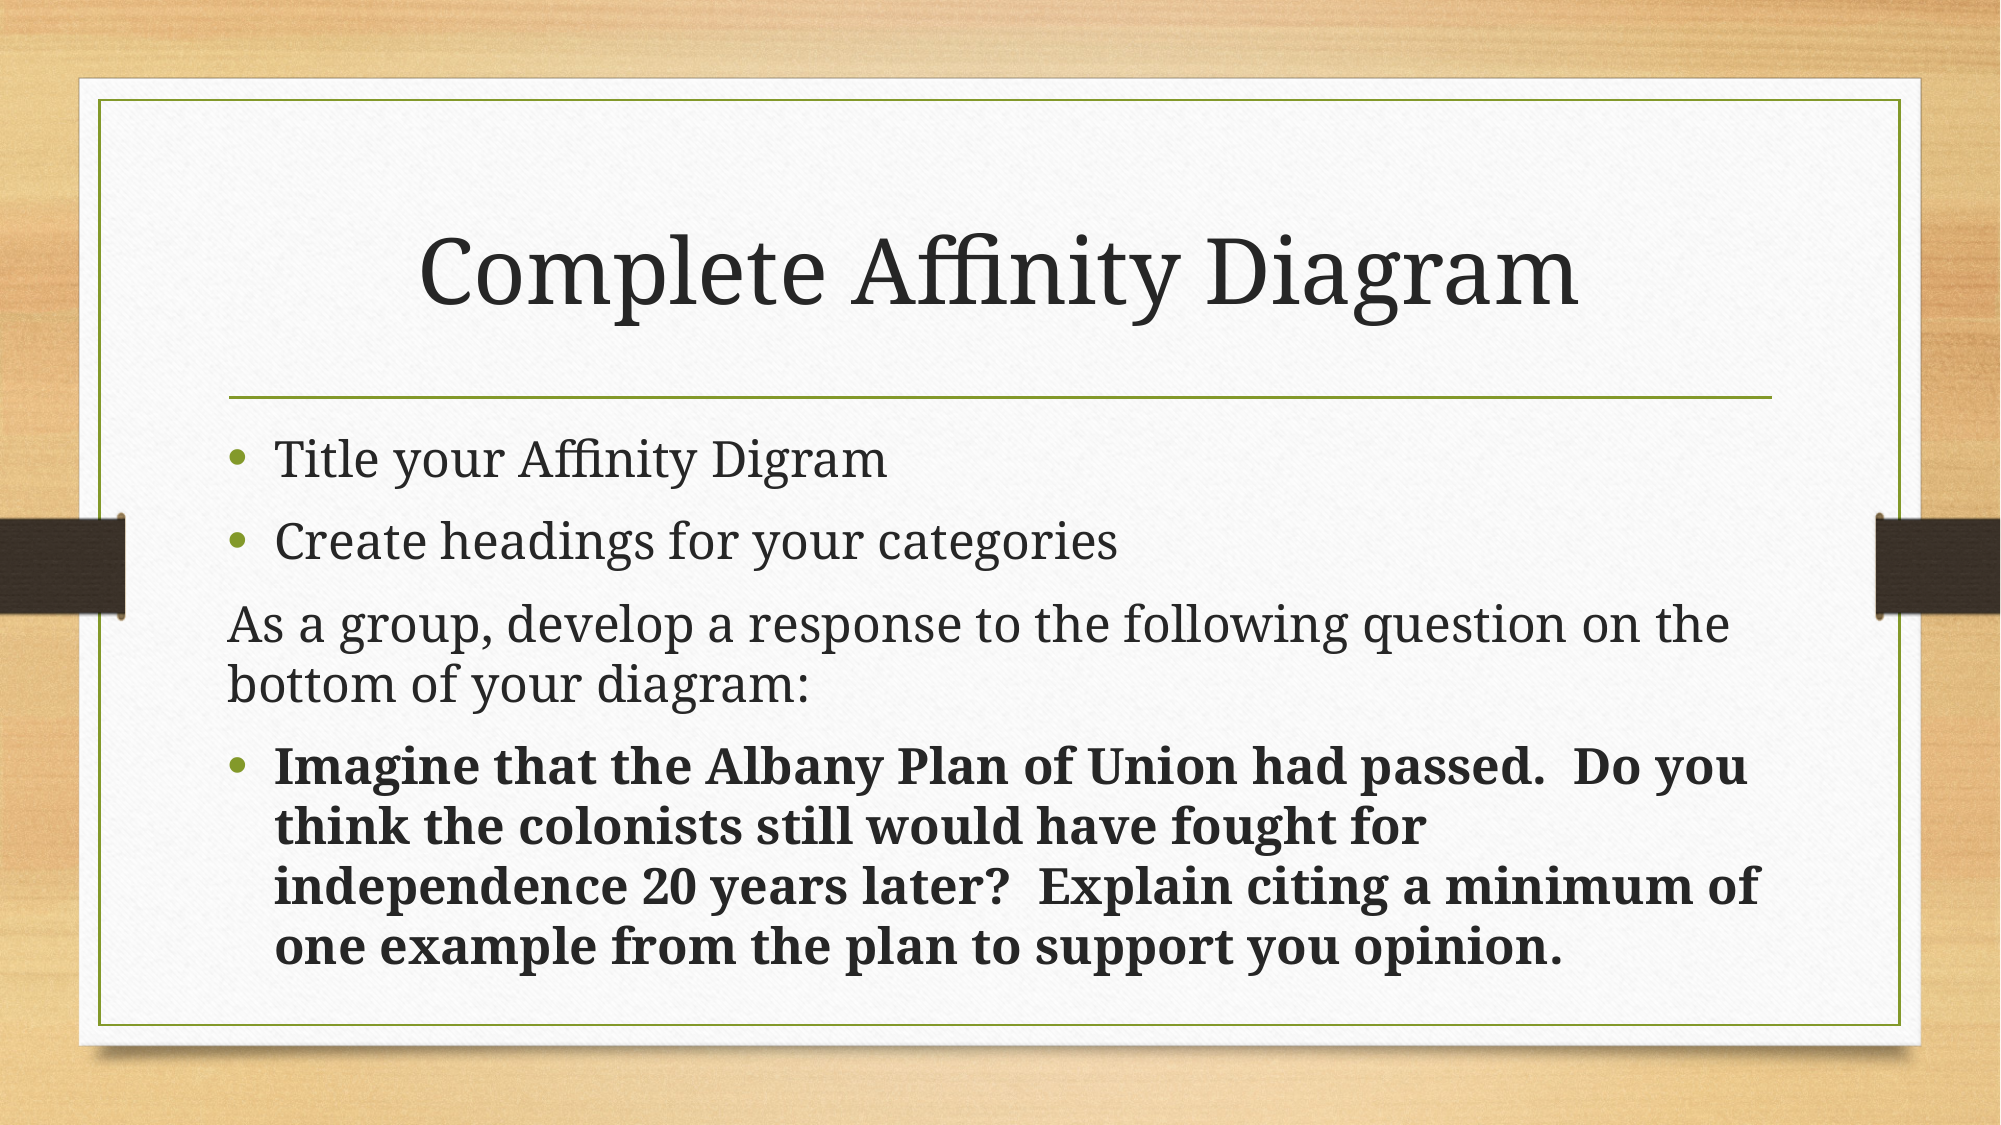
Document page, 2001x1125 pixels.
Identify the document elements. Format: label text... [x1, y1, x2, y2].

list Title your Affinity Digram Create headings for your categories As a group, develop a response to the following question on the bottom of your diagram: Imagine that the Albany Plan of Union had passed. Do you think the colonists still would have fought for independence 20 years later? Explain citing a minimum of one example from the plan to support you opinion. [212, 419, 1788, 1027]
picture [0, 0, 2001, 1125]
title Complete Affinity Diagram [212, 161, 1788, 375]
